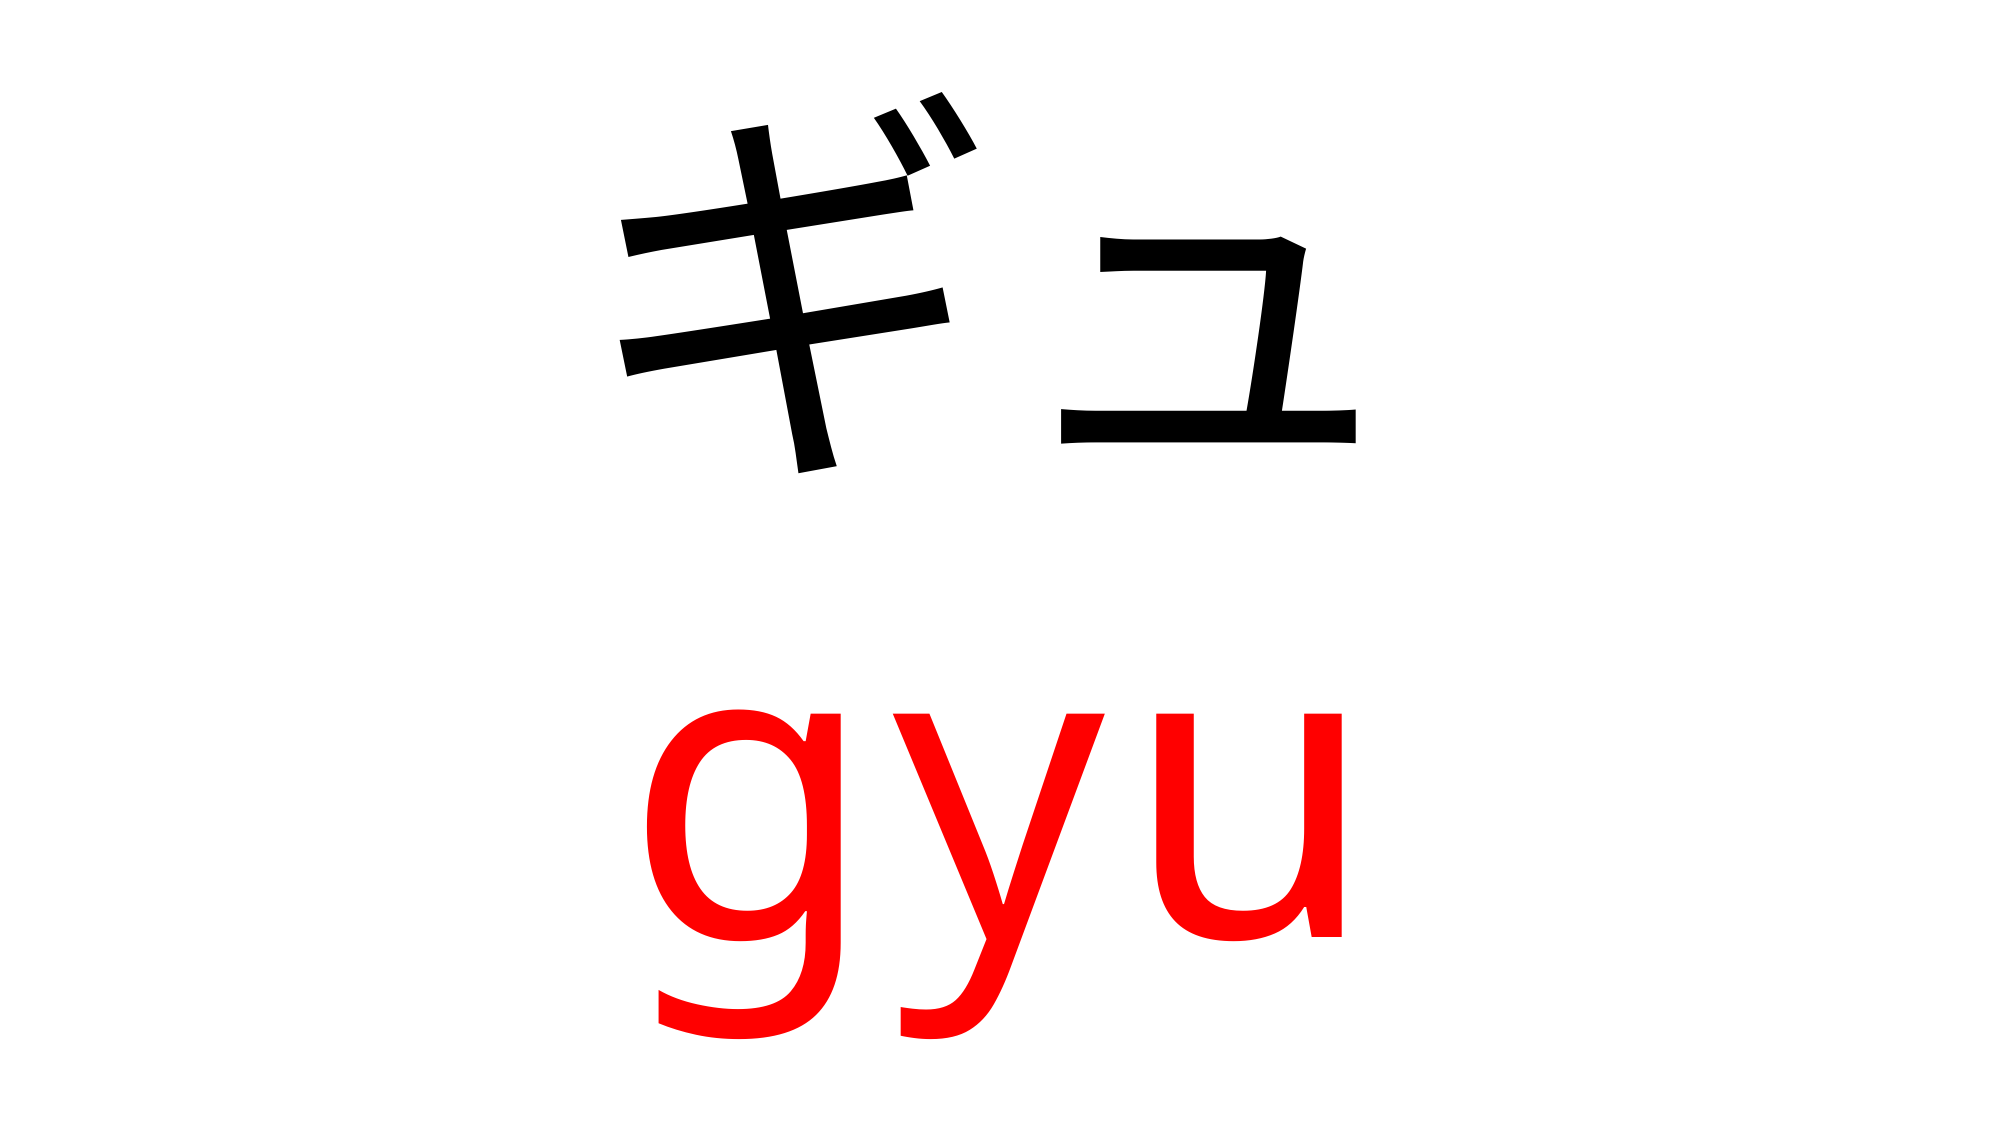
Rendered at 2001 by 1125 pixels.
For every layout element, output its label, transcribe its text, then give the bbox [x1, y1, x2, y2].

title ギュ [249, 71, 1750, 545]
text_box gyu [249, 562, 1750, 1036]
